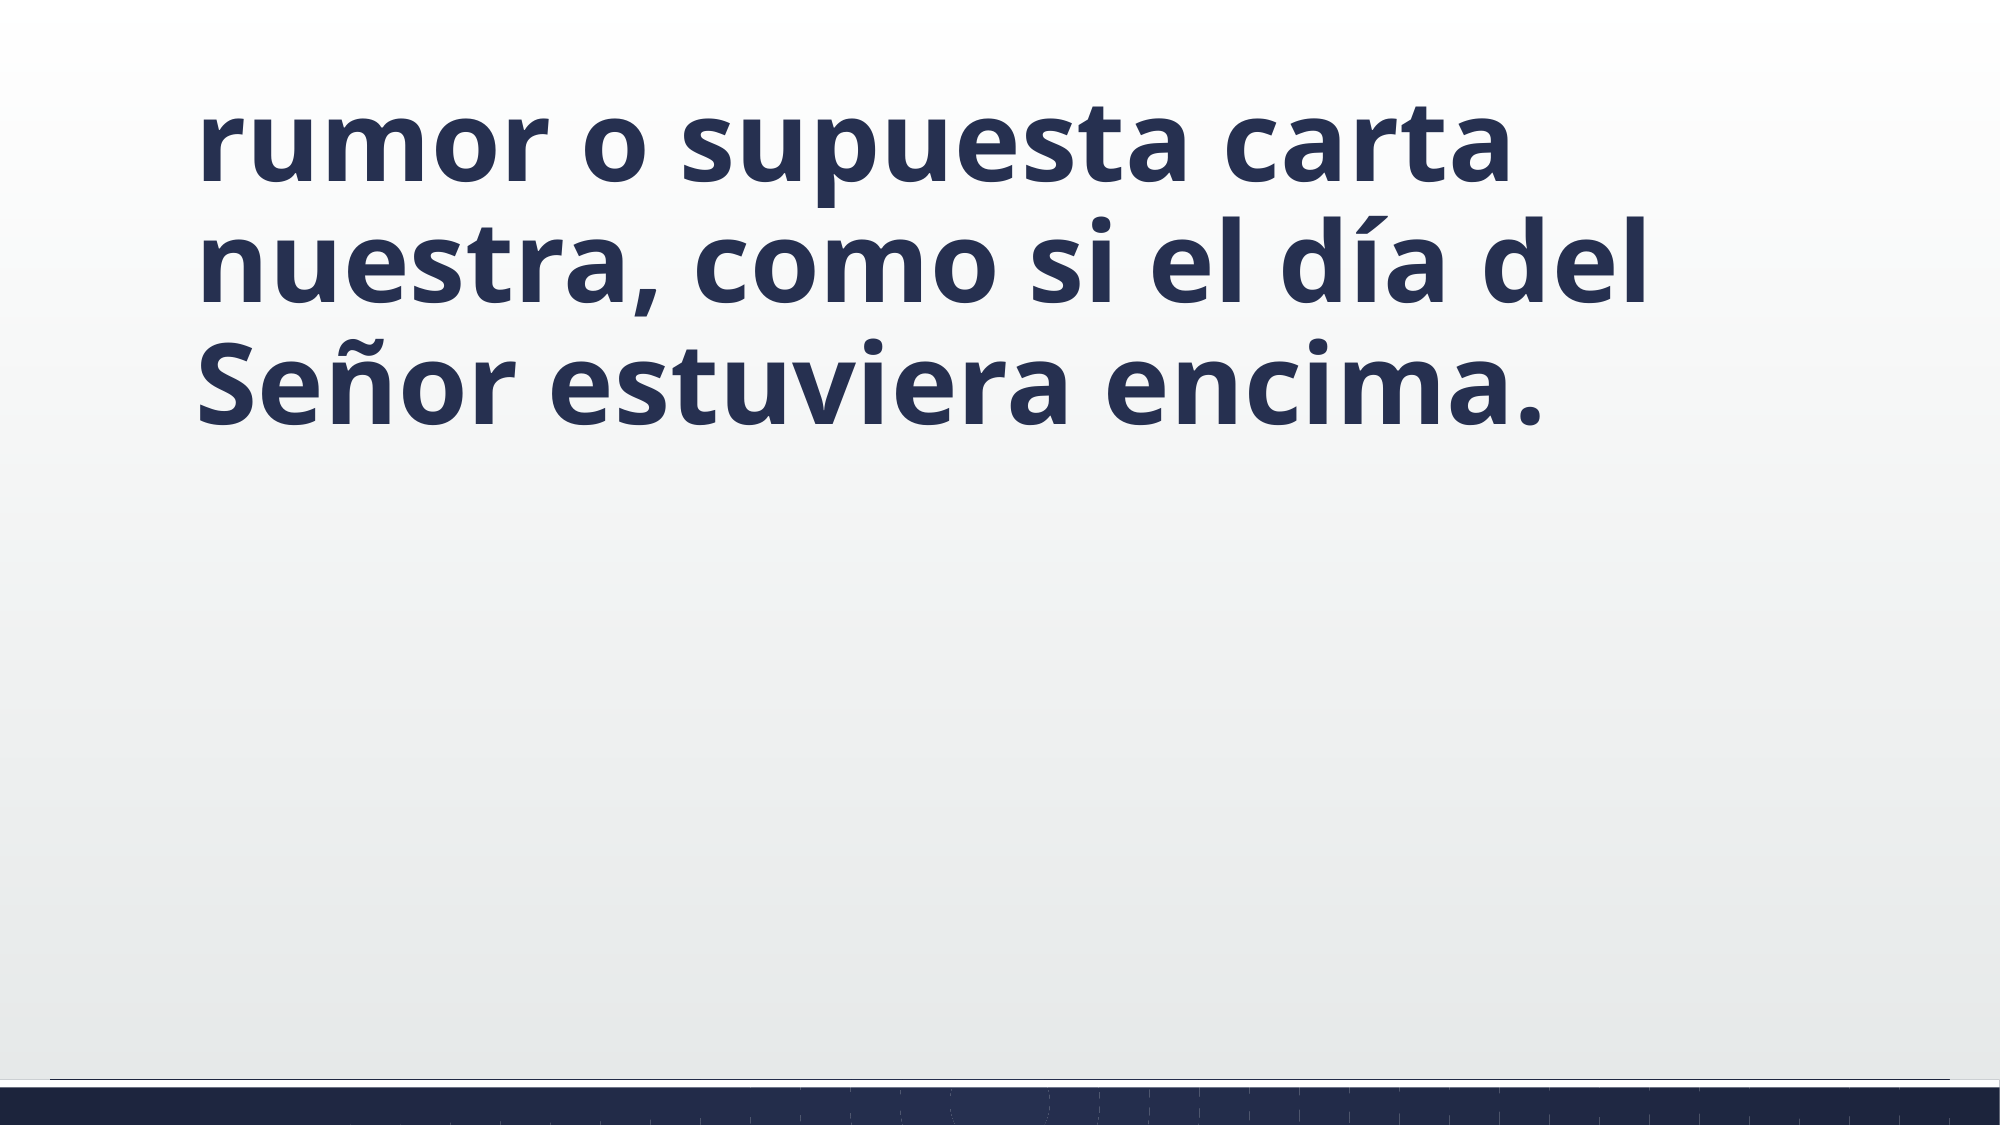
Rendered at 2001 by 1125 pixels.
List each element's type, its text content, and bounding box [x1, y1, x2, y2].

list rumor o supuesta carta nuestra, como si el día del Señor estuviera encima. [173, 76, 1816, 990]
